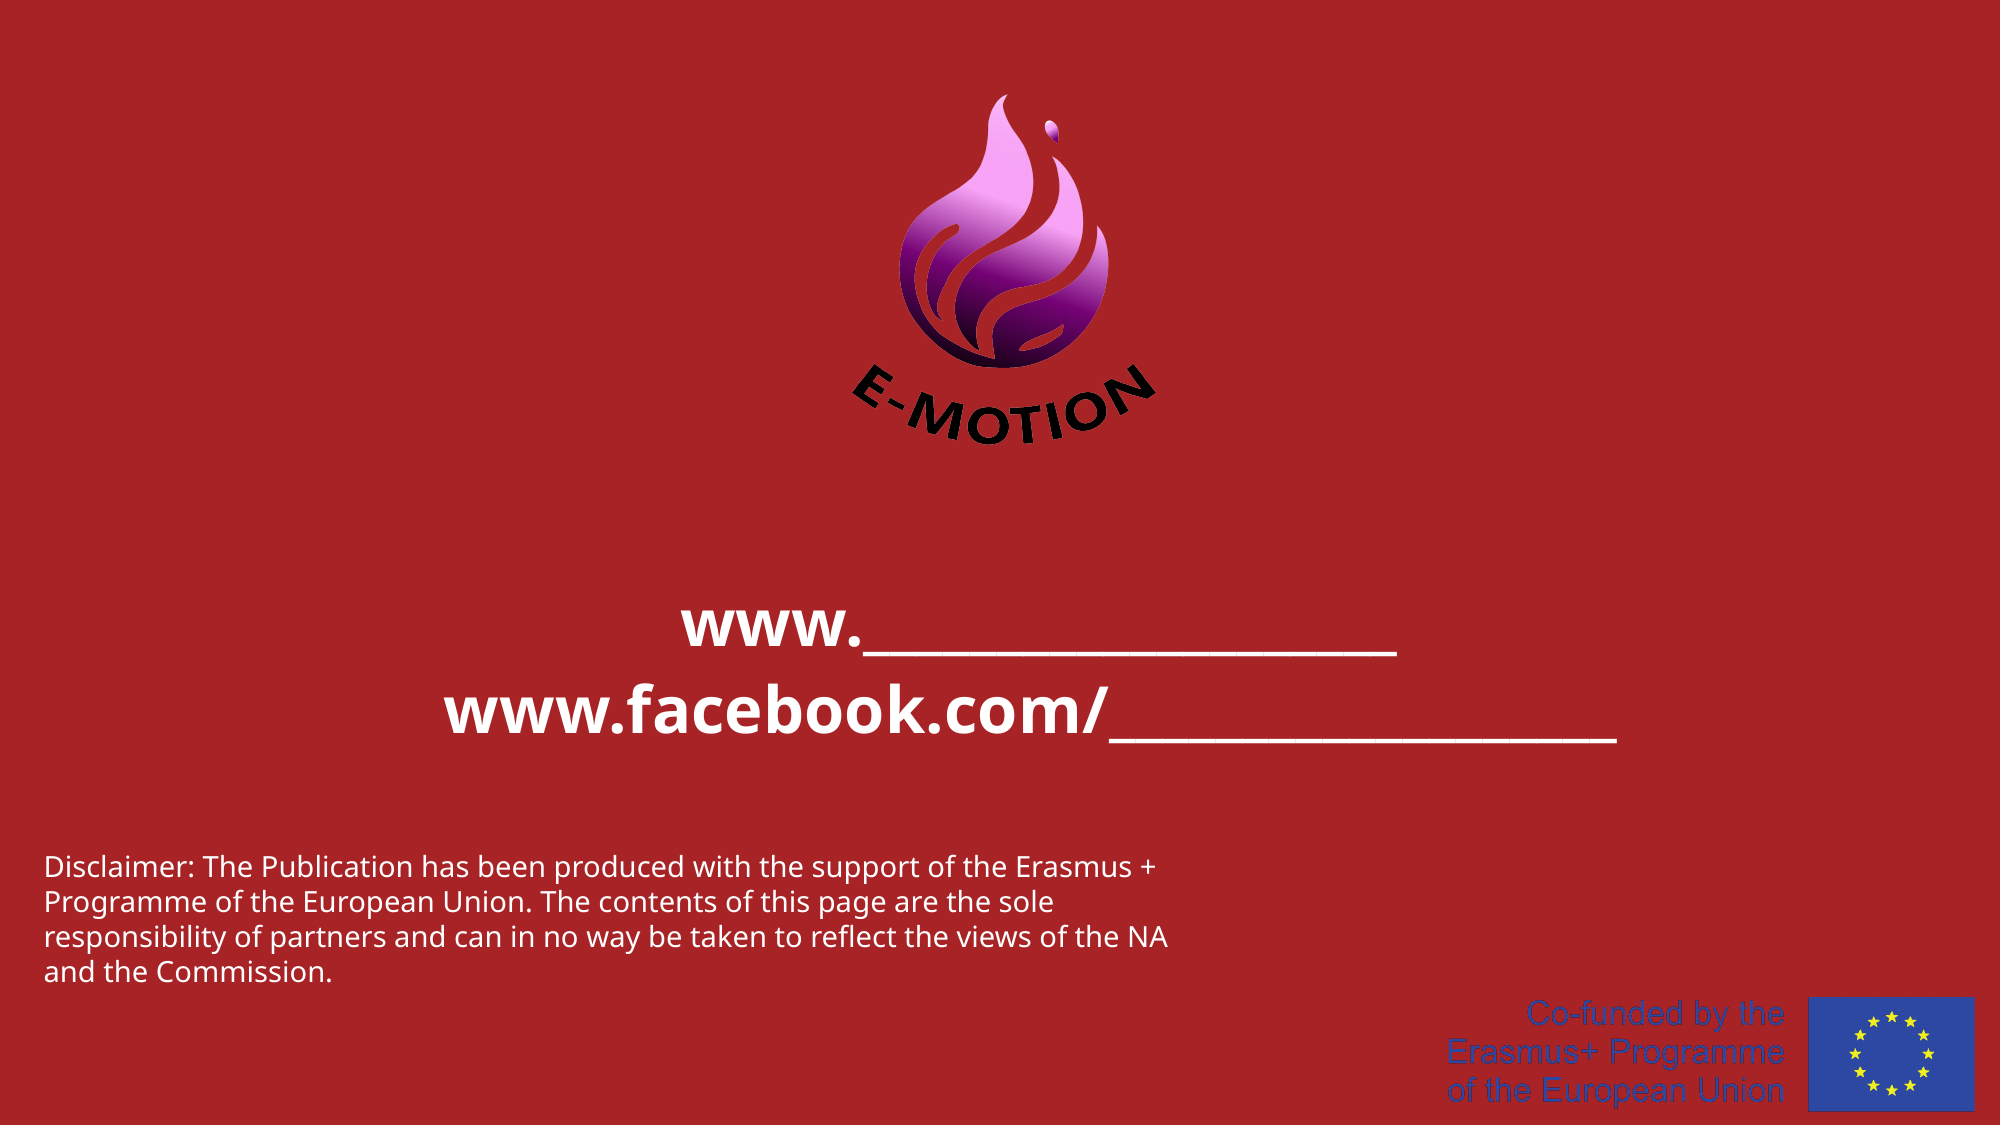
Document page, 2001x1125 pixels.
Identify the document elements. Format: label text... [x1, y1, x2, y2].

text_box Disclaimer: The Publication has been produced with the support of the Erasmus + Programme of the European Union. The contents of this page are the sole responsibility of partners and can in no way be taken to reflect the views of the NA and the Commission. [28, 840, 1202, 996]
text_box www.____________________ www.facebook.com/___________________ [320, 529, 1759, 756]
picture [724, 12, 1276, 563]
picture [1396, 995, 1975, 1116]
